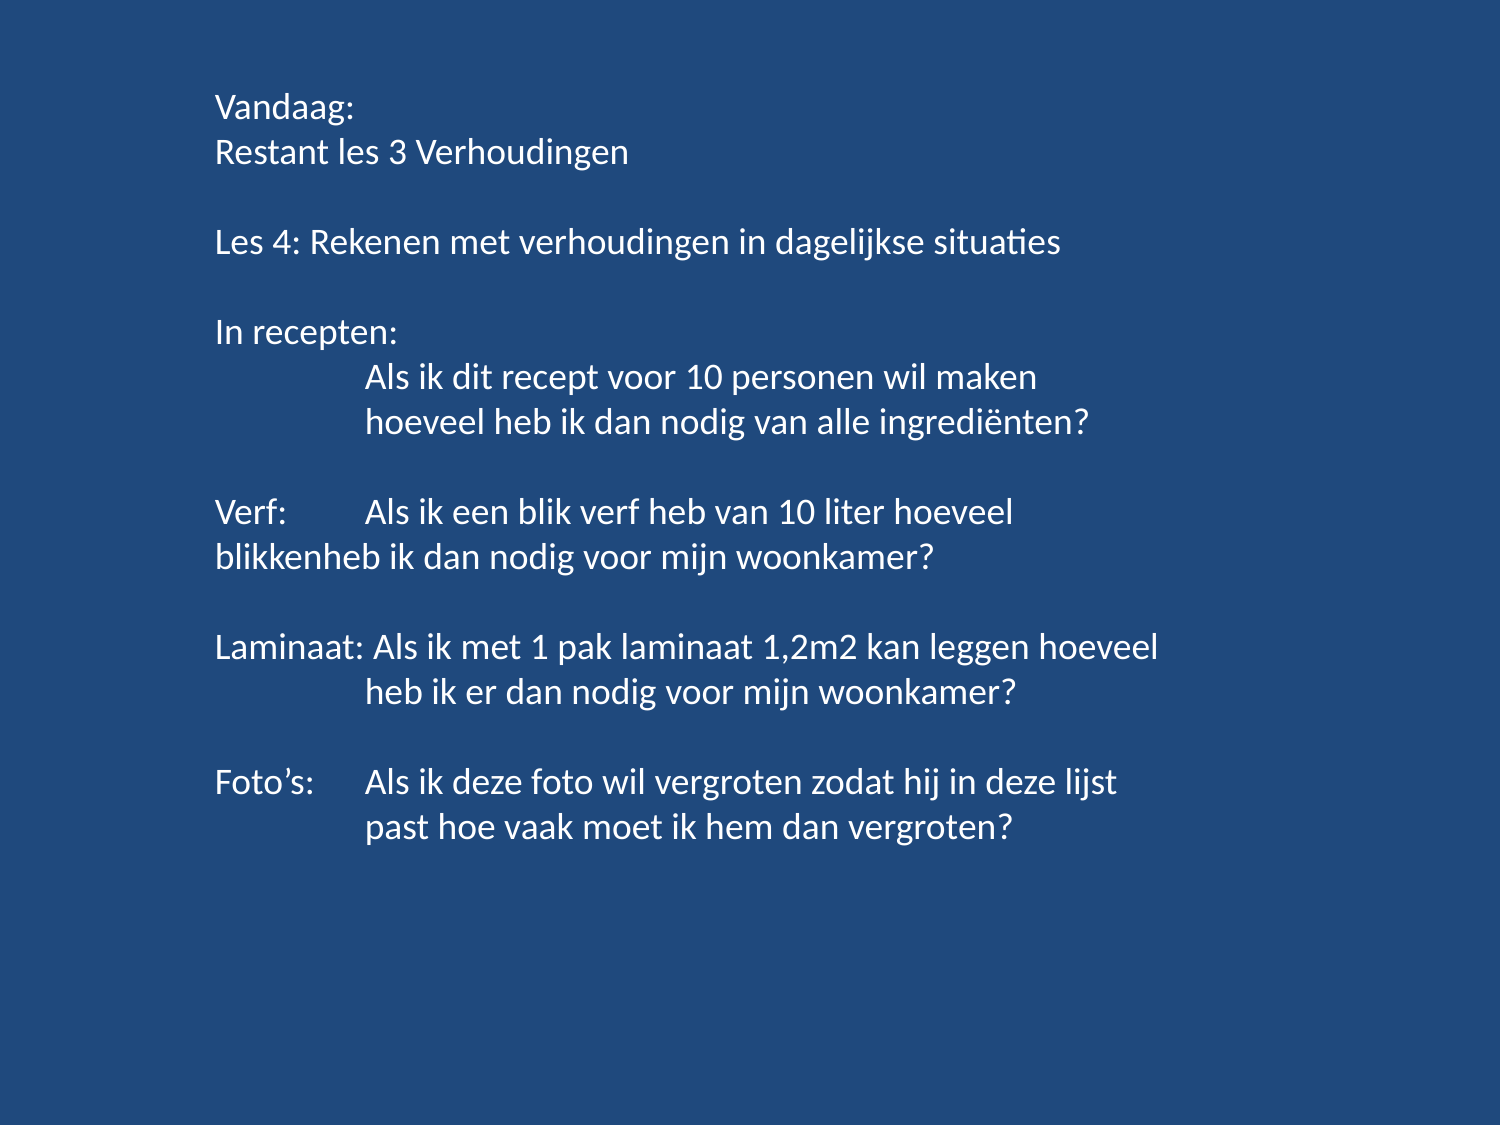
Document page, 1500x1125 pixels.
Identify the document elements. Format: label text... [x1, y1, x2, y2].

text_box Vandaag: Restant les 3 Verhoudingen Les 4: Rekenen met verhoudingen in dagelijkse situaties In recepten: Als ik dit recept voor 10 personen wil maken hoeveel heb ik dan nodig van alle ingrediënten? Verf: Als ik een blik verf heb van 10 liter hoeveel blikkenheb ik dan nodig voor mijn woonkamer? Laminaat: Als ik met 1 pak laminaat 1,2m2 kan leggen hoeveel heb ik er dan nodig voor mijn woonkamer? Foto’s: Als ik deze foto wil vergroten zodat hij in deze lijst past hoe vaak moet ik hem dan vergroten? [200, 74, 1200, 900]
